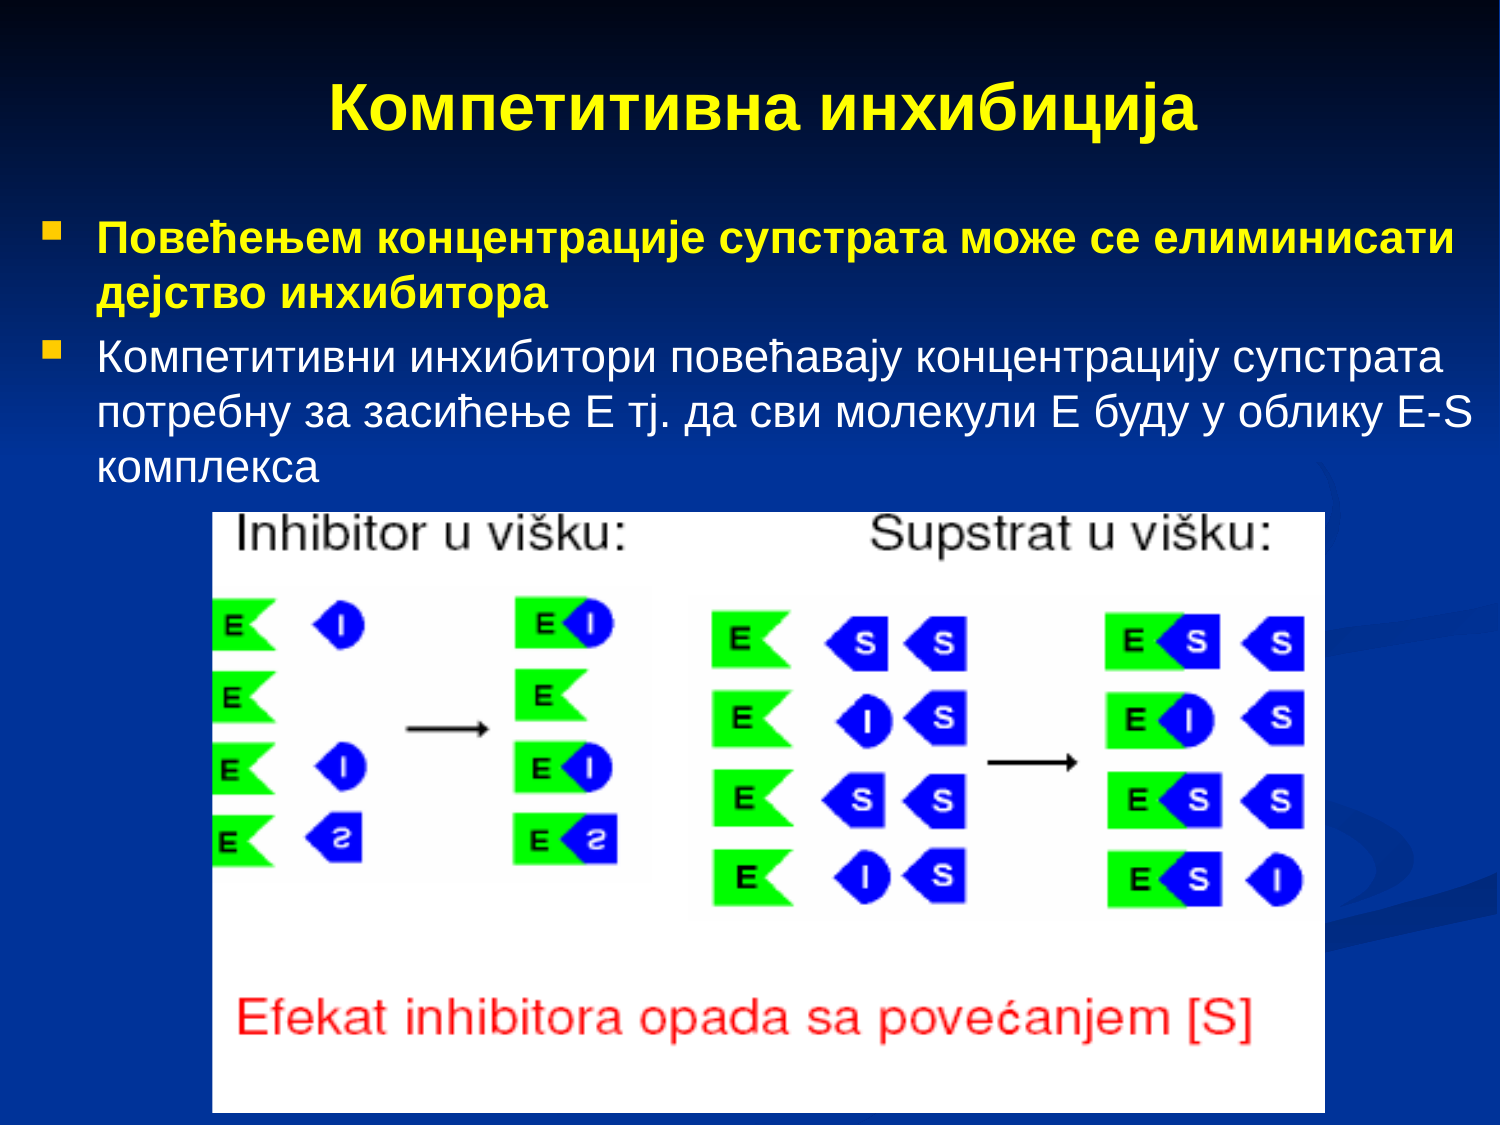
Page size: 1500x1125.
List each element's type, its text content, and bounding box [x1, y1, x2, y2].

text_box Компетитивна инхибиција [99, 0, 1450, 188]
picture [212, 511, 1326, 1113]
list Повећењем концентрације супстрата може се елиминисати дејство инхибитора Компетитивни инхибитори повећавају концентрацију супстрата потребну за засићење Е тј. да сви молекули Е буду у облику Е-S комплекса [24, 199, 1500, 488]
